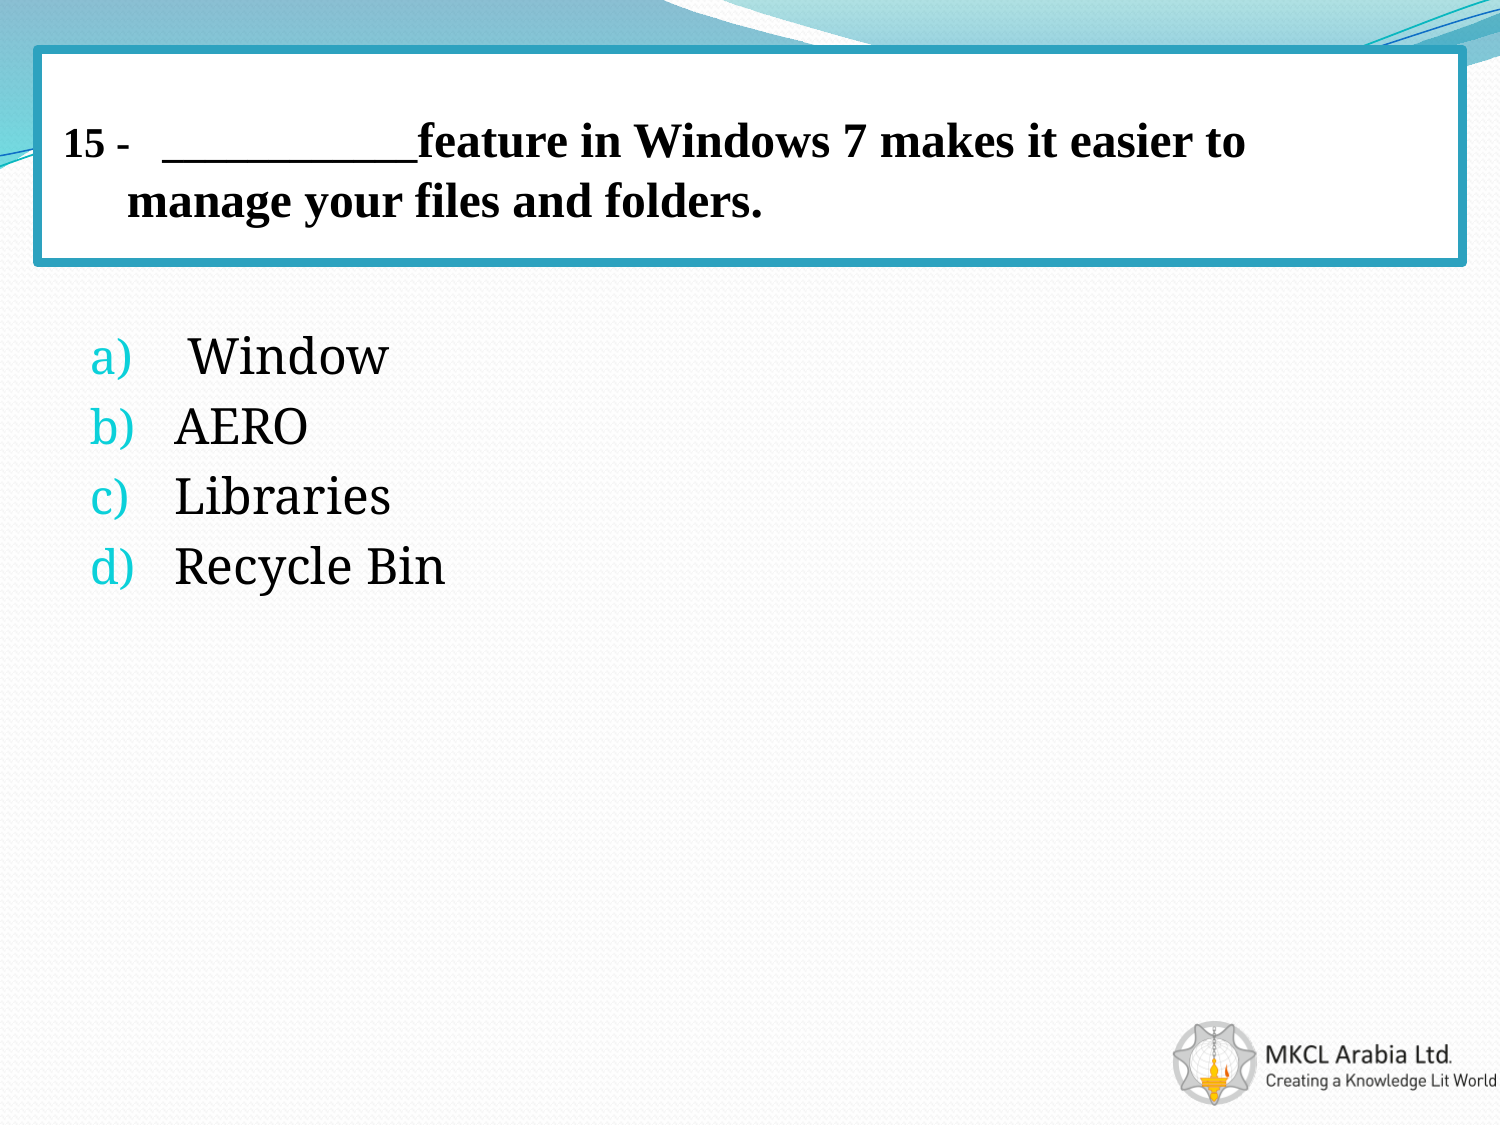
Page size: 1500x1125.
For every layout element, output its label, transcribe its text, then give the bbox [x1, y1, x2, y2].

list Window AERO Libraries Recycle Bin [75, 317, 1425, 1038]
title 15 - ____________feature in Windows 7 makes it easier to manage your files and folders. [37, 50, 1388, 238]
picture [1172, 1021, 1496, 1106]
